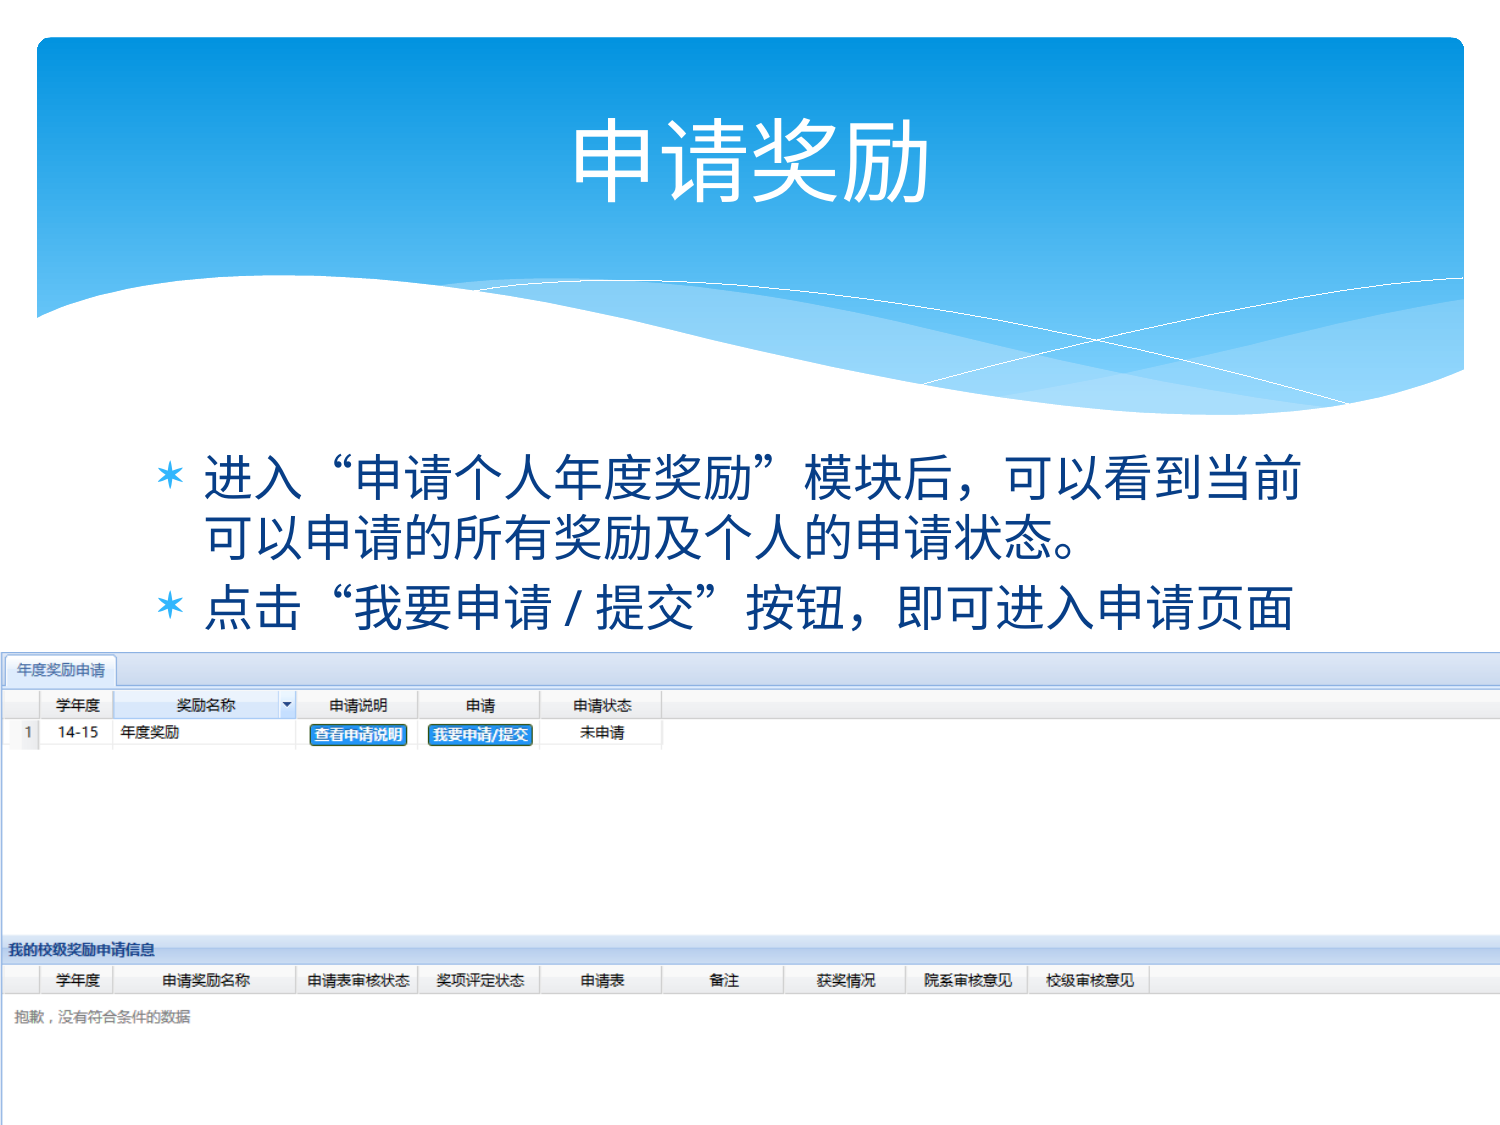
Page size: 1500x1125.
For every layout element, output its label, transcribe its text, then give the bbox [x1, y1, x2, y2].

list 进入“申请个人年度奖励”模块后，可以看到当前可以申请的所有奖励及个人的申请状态。 点击“我要申请/提交”按钮，即可进入申请页面 [143, 438, 1359, 651]
picture [0, 652, 1500, 1125]
title 申请奖励 [75, 55, 1425, 261]
